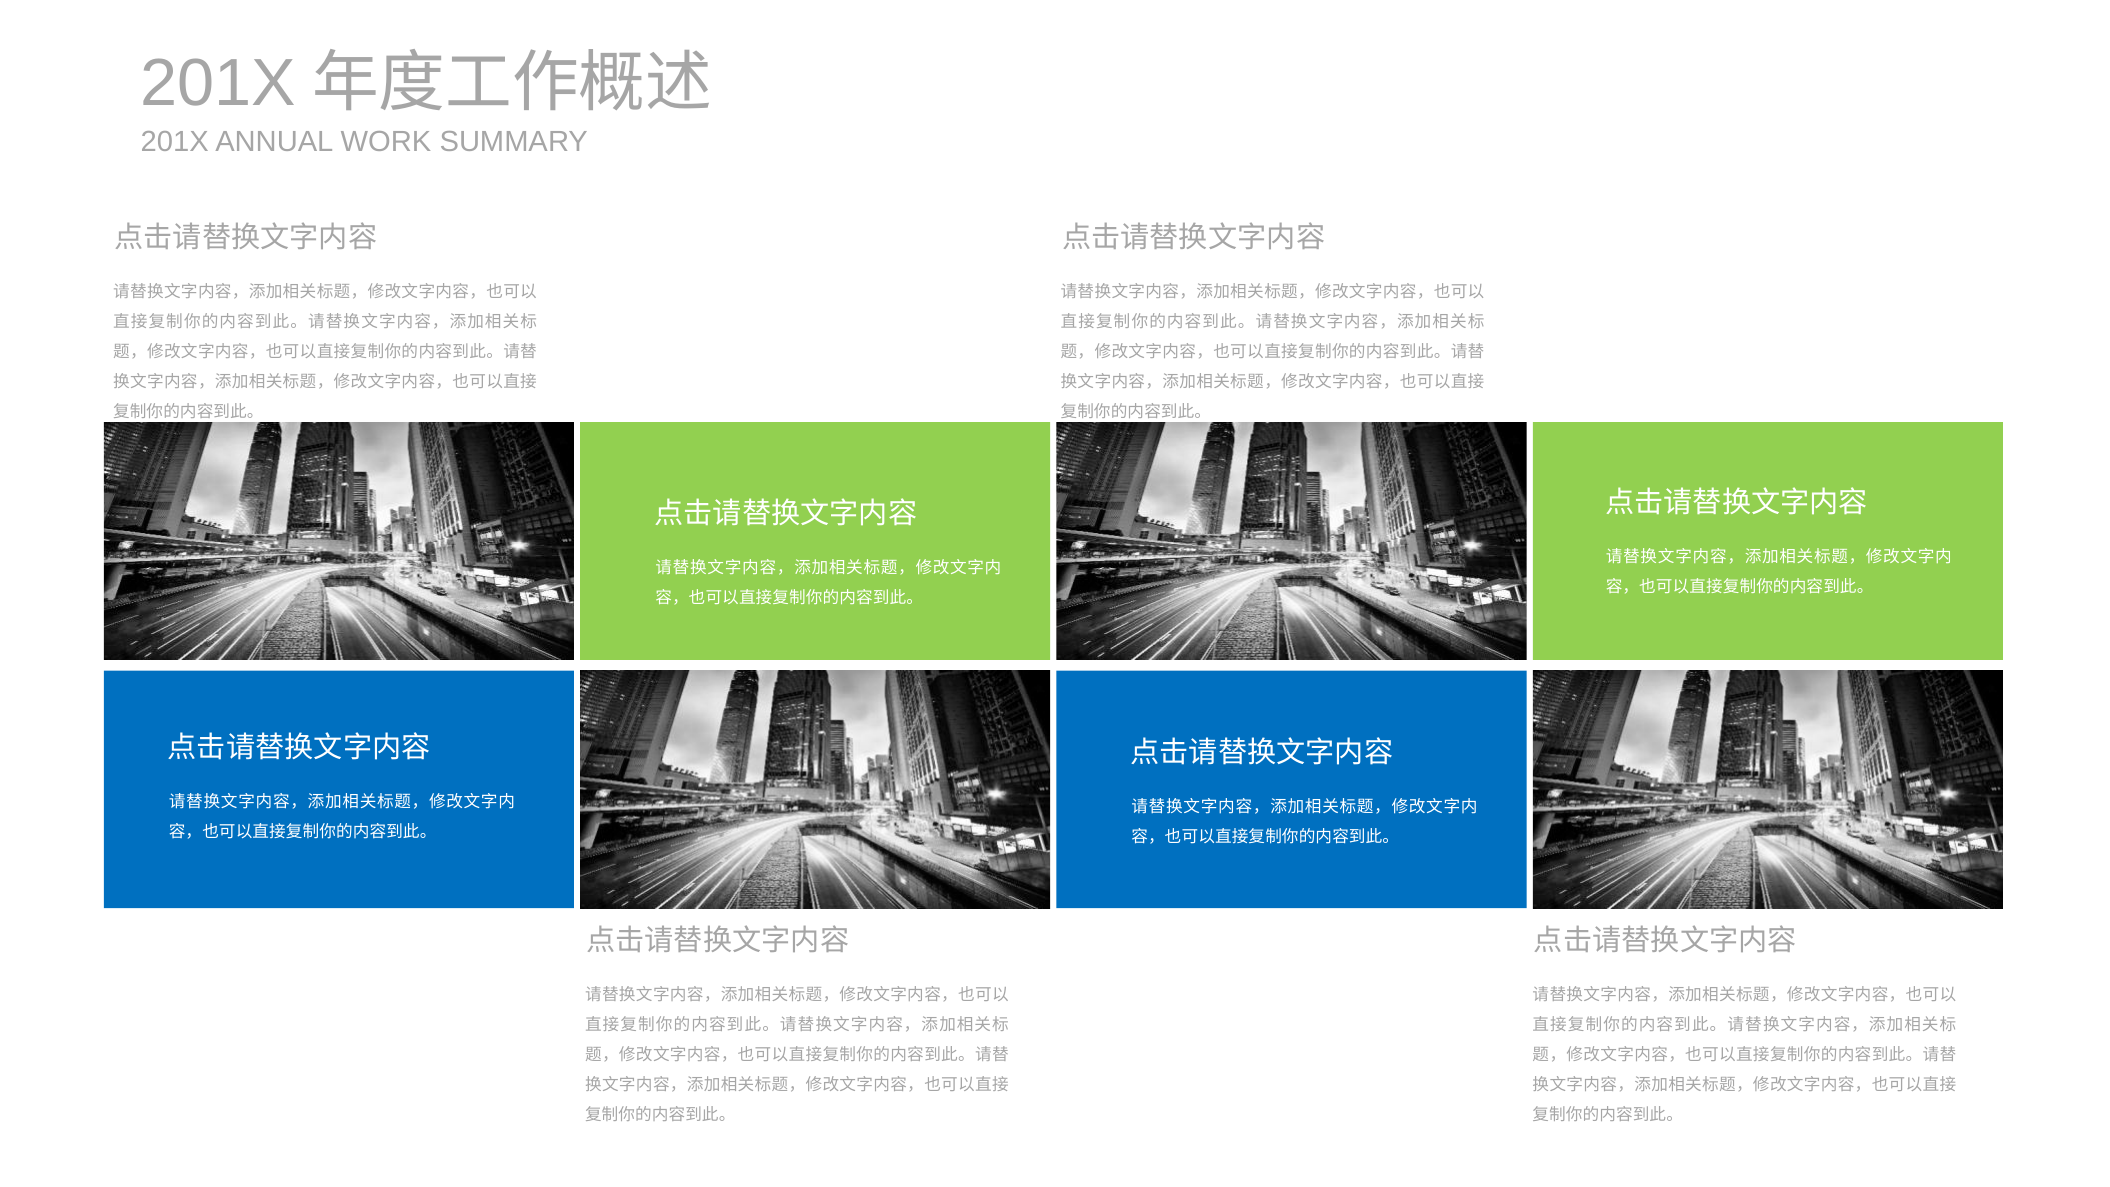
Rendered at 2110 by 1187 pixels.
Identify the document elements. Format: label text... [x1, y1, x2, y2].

text_box 点击请替换文字内容 [1130, 732, 1399, 769]
text_box [1532, 422, 2003, 660]
text_box [103, 670, 574, 909]
text_box 点击请替换文字内容 [1533, 921, 1842, 957]
text_box 点击请替换文字内容 [114, 218, 423, 254]
text_box 请替换文字内容，添加相关标题，修改文字内容，也可以直接复制你的内容到此。 [655, 546, 1002, 607]
text_box 请替换文字内容，添加相关标题，修改文字内容，也可以直接复制你的内容到此。 [1605, 536, 1953, 597]
text_box 请替换文字内容，添加相关标题，修改文字内容，也可以直接复制你的内容到此。请替换文字内容，添加相关标题，修改文字内容，也可以直接复制你的内容到此。请替换文字内容，添加相关标题，修改文字内容，也可以直接复制你的内容到此。 [1532, 974, 1958, 1124]
text_box [1056, 422, 1527, 660]
text_box [103, 422, 574, 660]
text_box 点击请替换文字内容 [654, 494, 923, 530]
text_box [1532, 670, 2003, 909]
text_box 请替换文字内容，添加相关标题，修改文字内容，也可以直接复制你的内容到此。 [168, 781, 516, 841]
text_box [580, 670, 1051, 909]
text_box 请替换文字内容，添加相关标题，修改文字内容，也可以直接复制你的内容到此。请替换文字内容，添加相关标题，修改文字内容，也可以直接复制你的内容到此。请替换文字内容，添加相关标题，修改文字内容，也可以直接复制你的内容到此。 [113, 270, 538, 421]
text_box 201X年度工作概述 [140, 38, 789, 119]
text_box [580, 422, 1051, 660]
text_box 点击请替换文字内容 [1604, 483, 1873, 519]
text_box 请替换文字内容，添加相关标题，修改文字内容，也可以直接复制你的内容到此。请替换文字内容，添加相关标题，修改文字内容，也可以直接复制你的内容到此。请替换文字内容，添加相关标题，修改文字内容，也可以直接复制你的内容到此。 [1060, 270, 1486, 421]
text_box 201X ANNUAL WORK SUMMARY [140, 122, 602, 158]
text_box 请替换文字内容，添加相关标题，修改文字内容，也可以直接复制你的内容到此。请替换文字内容，添加相关标题，修改文字内容，也可以直接复制你的内容到此。请替换文字内容，添加相关标题，修改文字内容，也可以直接复制你的内容到此。 [585, 974, 1010, 1124]
text_box [1056, 670, 1527, 909]
text_box 点击请替换文字内容 [167, 728, 436, 764]
text_box 请替换文字内容，添加相关标题，修改文字内容，也可以直接复制你的内容到此。 [1131, 785, 1479, 846]
text_box 点击请替换文字内容 [586, 921, 894, 957]
text_box 点击请替换文字内容 [1062, 218, 1370, 254]
